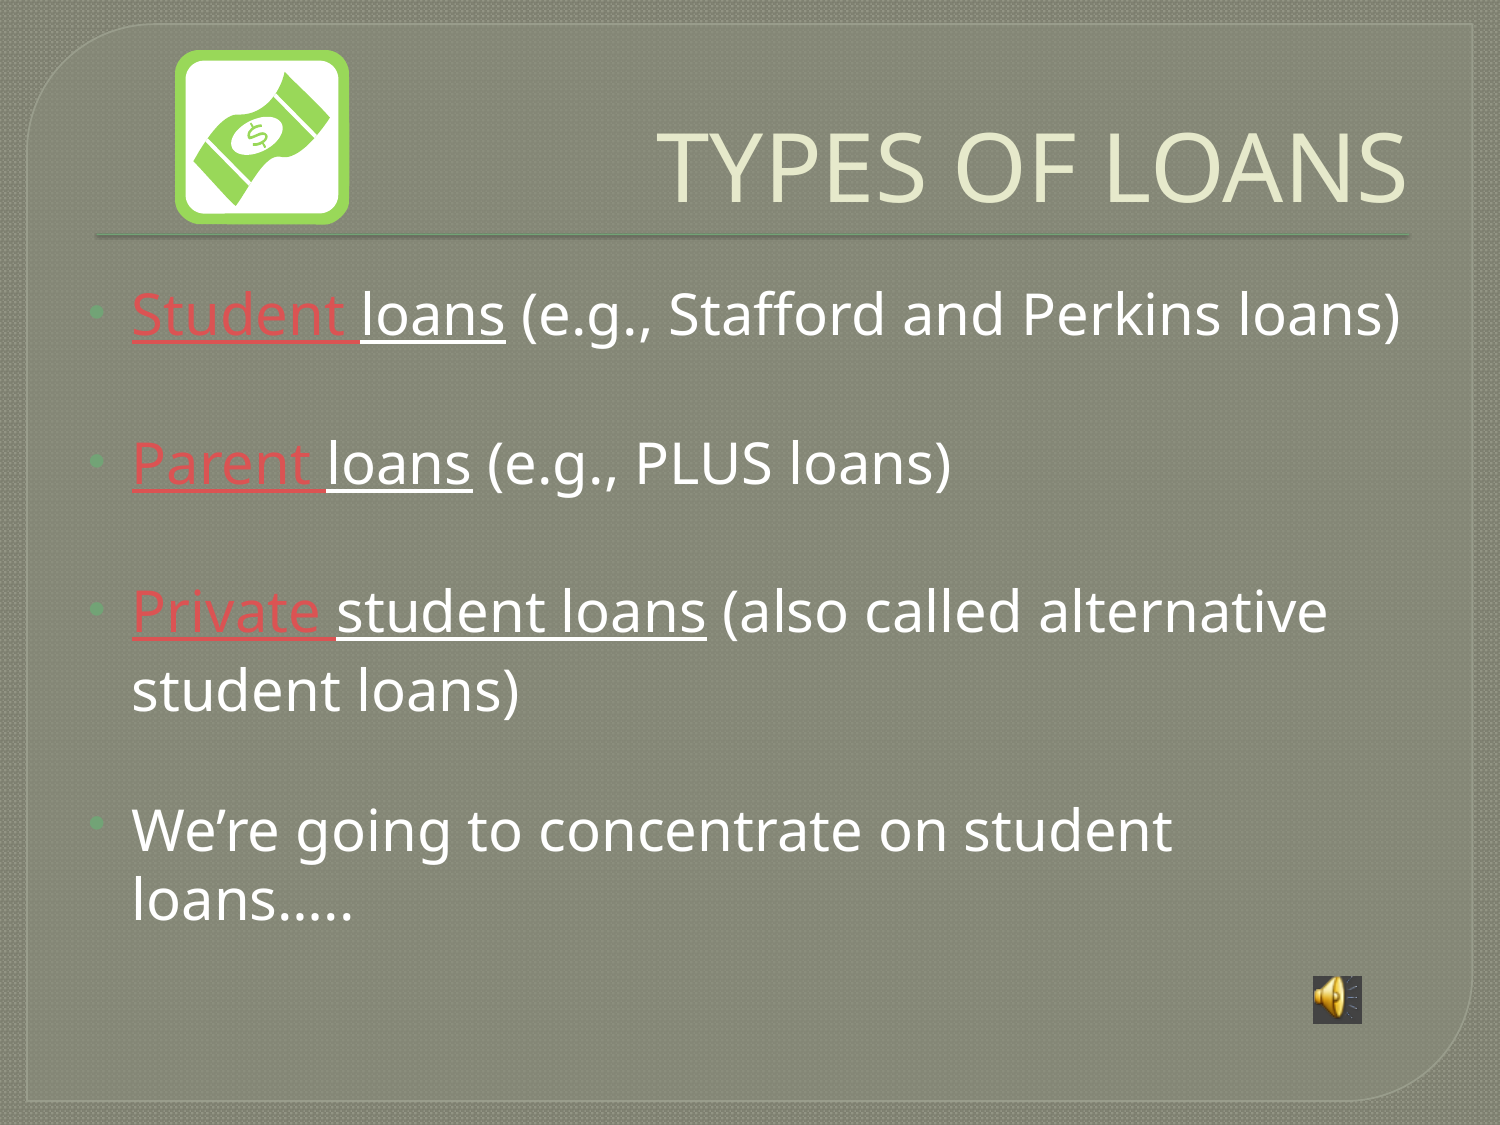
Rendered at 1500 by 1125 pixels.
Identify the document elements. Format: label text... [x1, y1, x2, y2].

list Student loans (e.g., Stafford and Perkins loans) Parent loans (e.g., PLUS loans) Private student loans (also called alternative student loans) We’re going to concentrate on student loans….. [74, 269, 1426, 1013]
title TYPES OF LOANS [75, 41, 1425, 230]
picture [1312, 974, 1363, 1026]
picture [174, 49, 351, 225]
